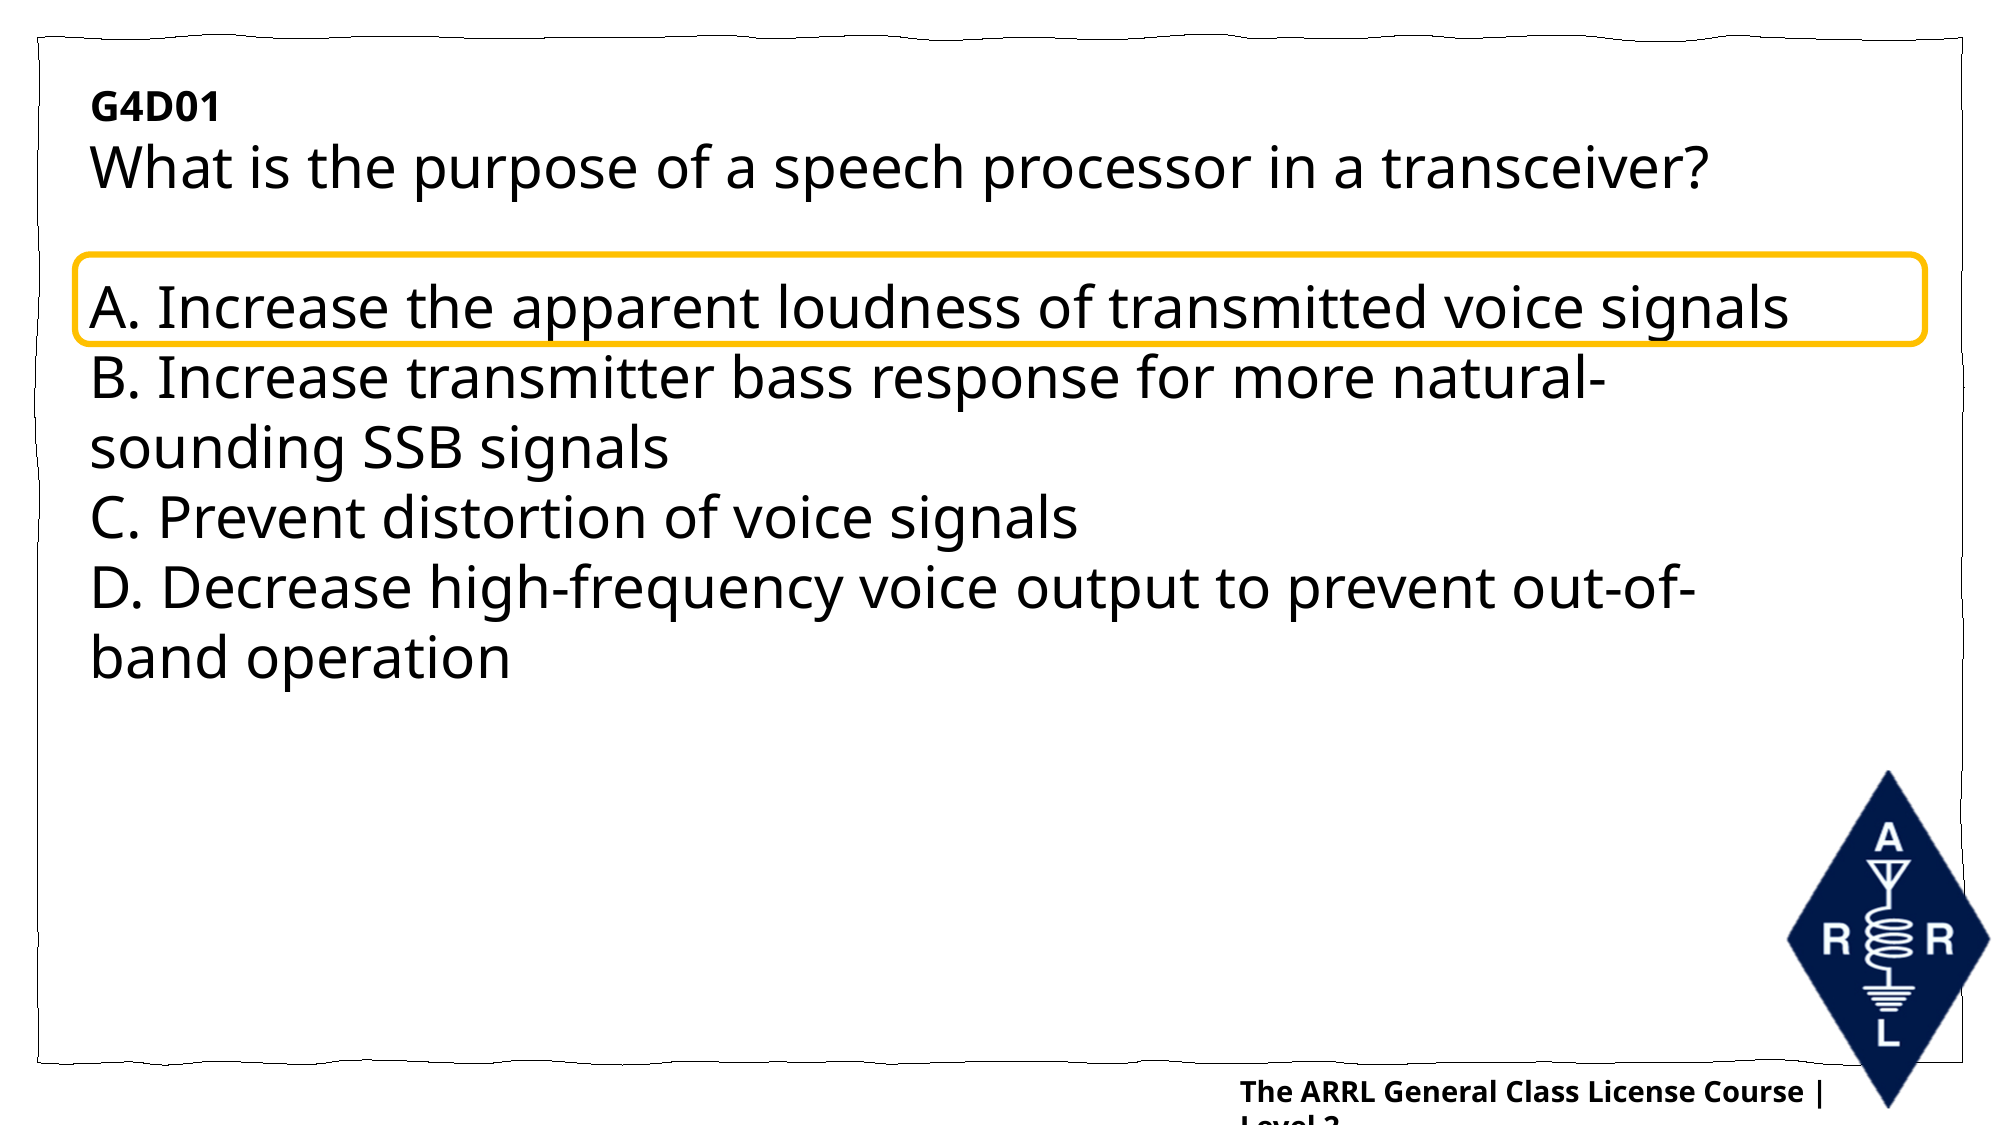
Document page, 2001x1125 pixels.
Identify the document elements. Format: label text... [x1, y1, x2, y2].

text_box G4D01 What is the purpose of a speech processor in a transceiver? A. Increase the apparent loudness of transmitted voice signals B. Increase transmitter bass response for more natural-sounding SSB signals C. Prevent distortion of voice signals D. Decrease high-frequency voice output to prevent out-of-band operation [75, 72, 1850, 261]
text_box G4D01 What is the purpose of a speech processor in a transceiver? A. Increase the apparent loudness of transmitted voice signals B. Increase transmitter bass response for more natural-sounding SSB signals C. Prevent distortion of voice signals D. Decrease high-frequency voice output to prevent out-of-band operation [75, 337, 1850, 698]
text_box [73, 253, 1927, 346]
picture [1773, 752, 1999, 1125]
